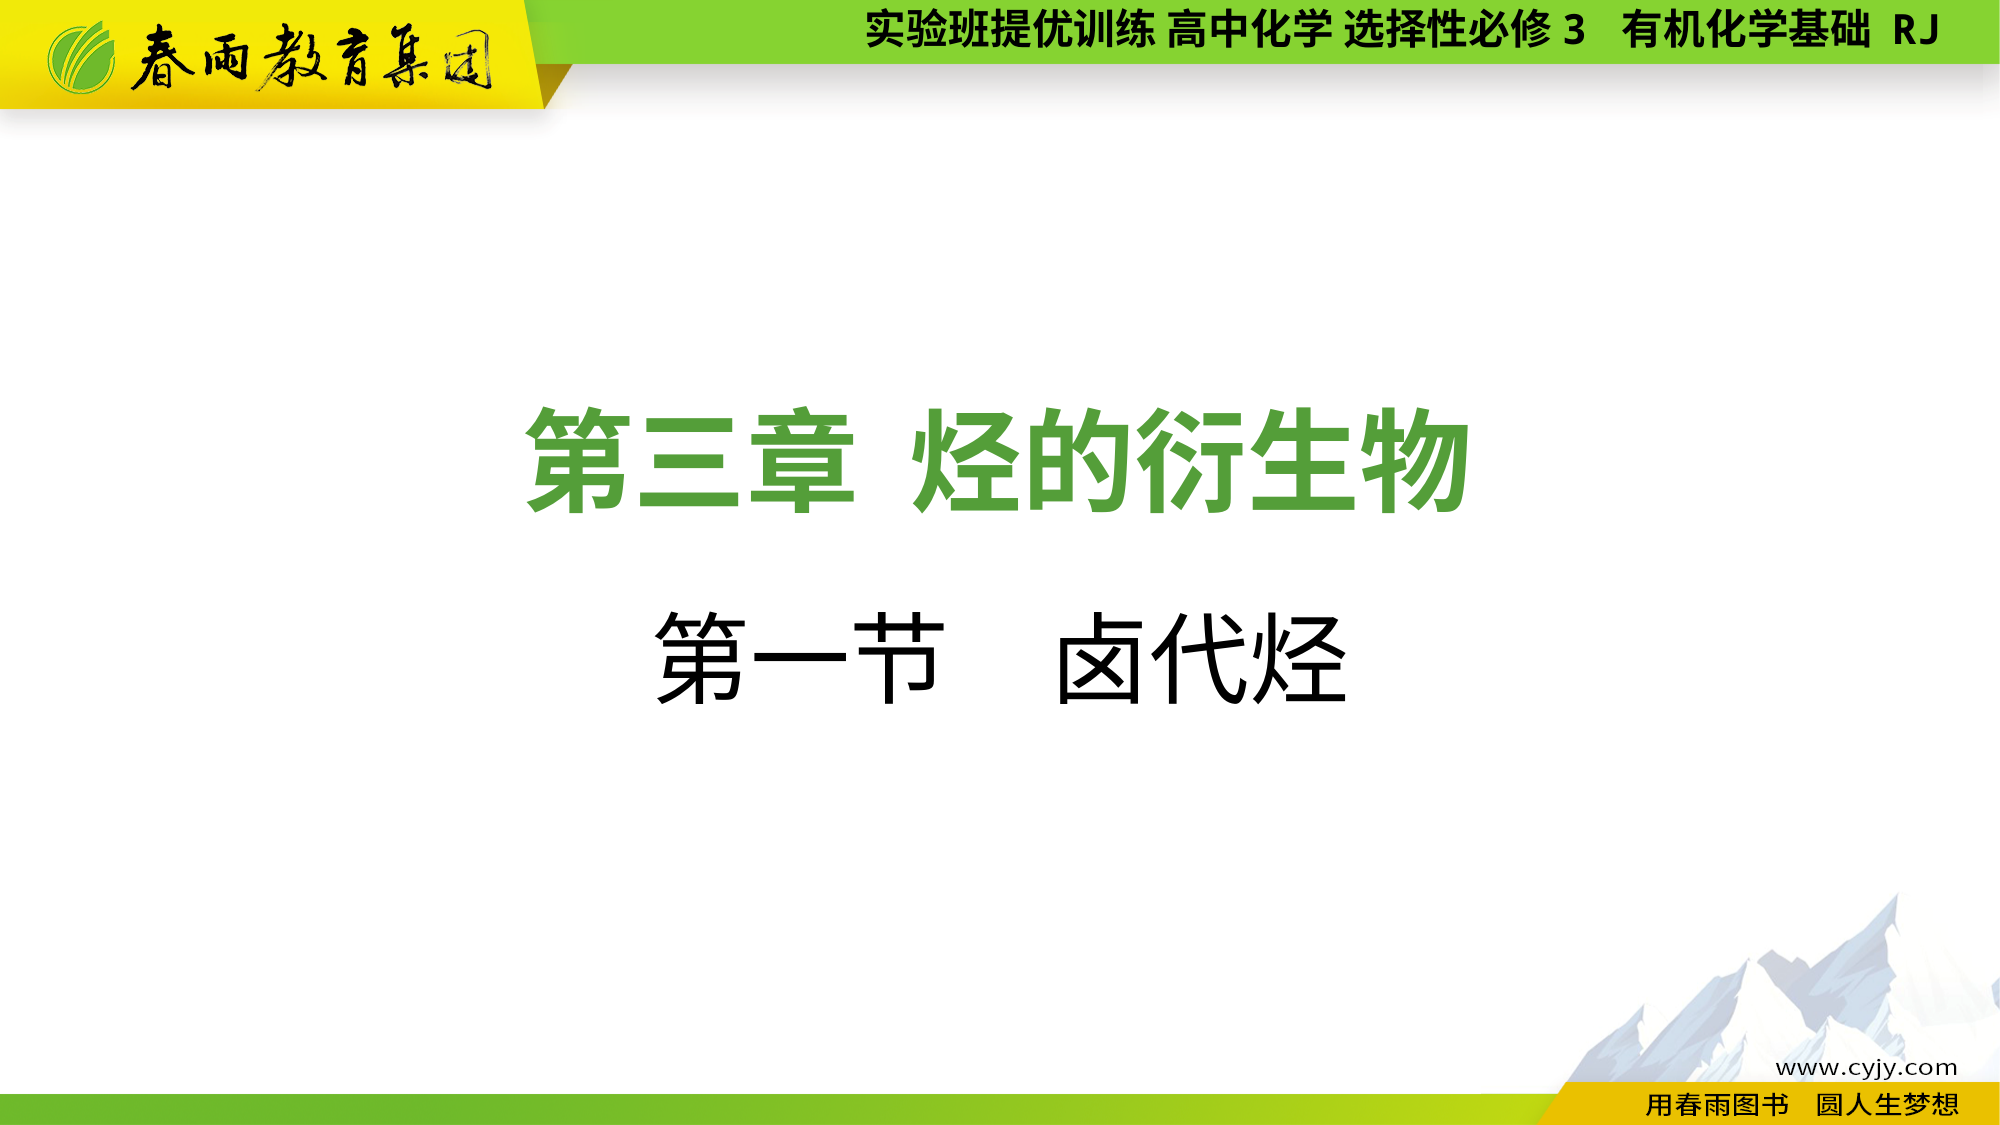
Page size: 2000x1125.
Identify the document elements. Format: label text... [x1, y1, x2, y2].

text_box 第三章 烃的衍生物 [16, 316, 1978, 534]
text_box 第一节 卤代烃 [54, 528, 1946, 724]
picture [0, 0, 2000, 1125]
